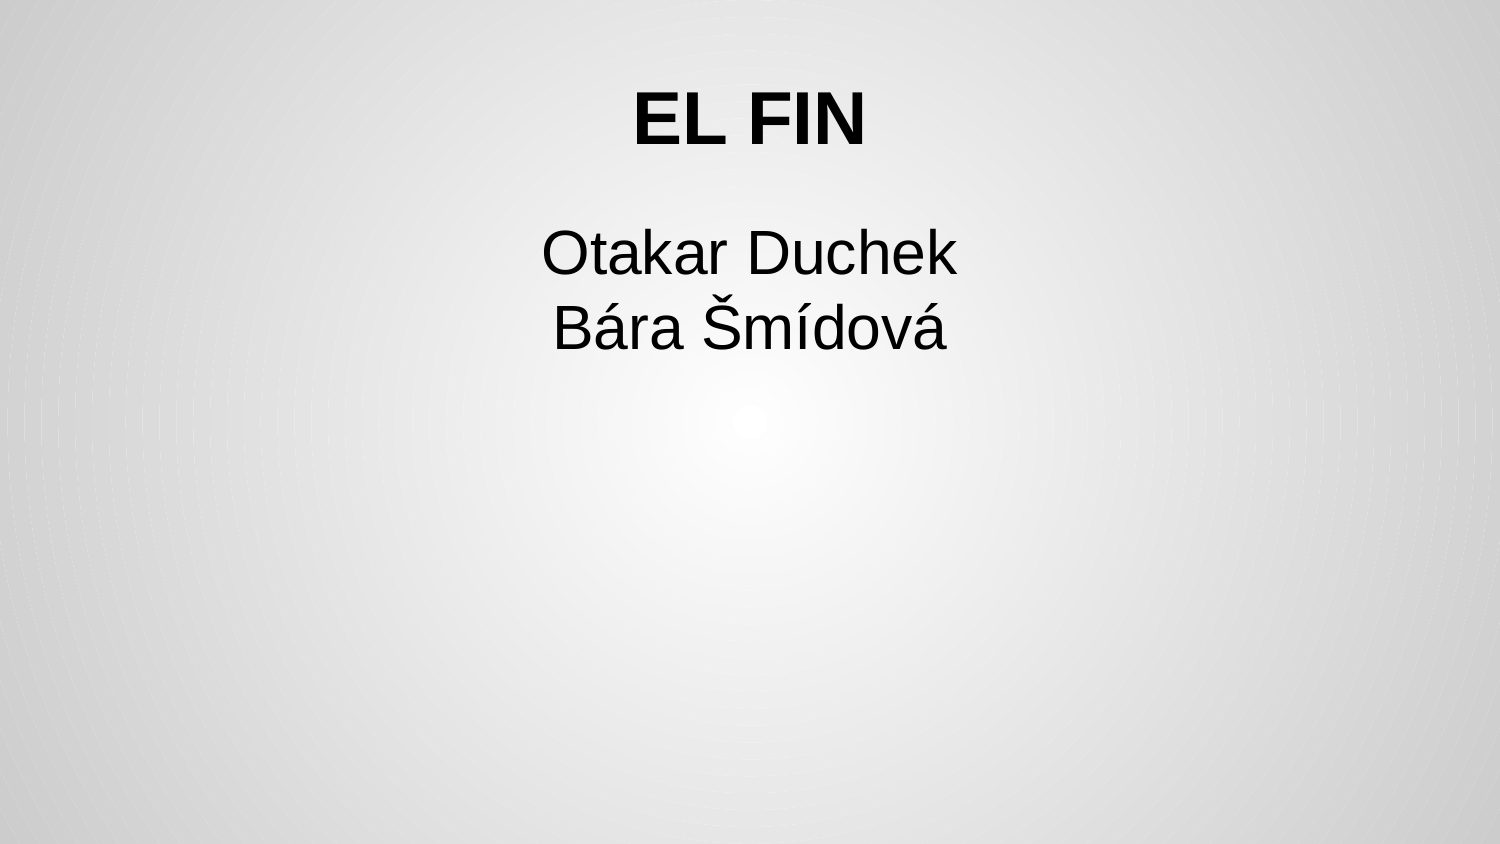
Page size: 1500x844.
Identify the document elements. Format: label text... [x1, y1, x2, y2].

title EL FIN [75, 33, 1425, 175]
list Otakar Duchek Bára Šmídová [75, 196, 1425, 808]
